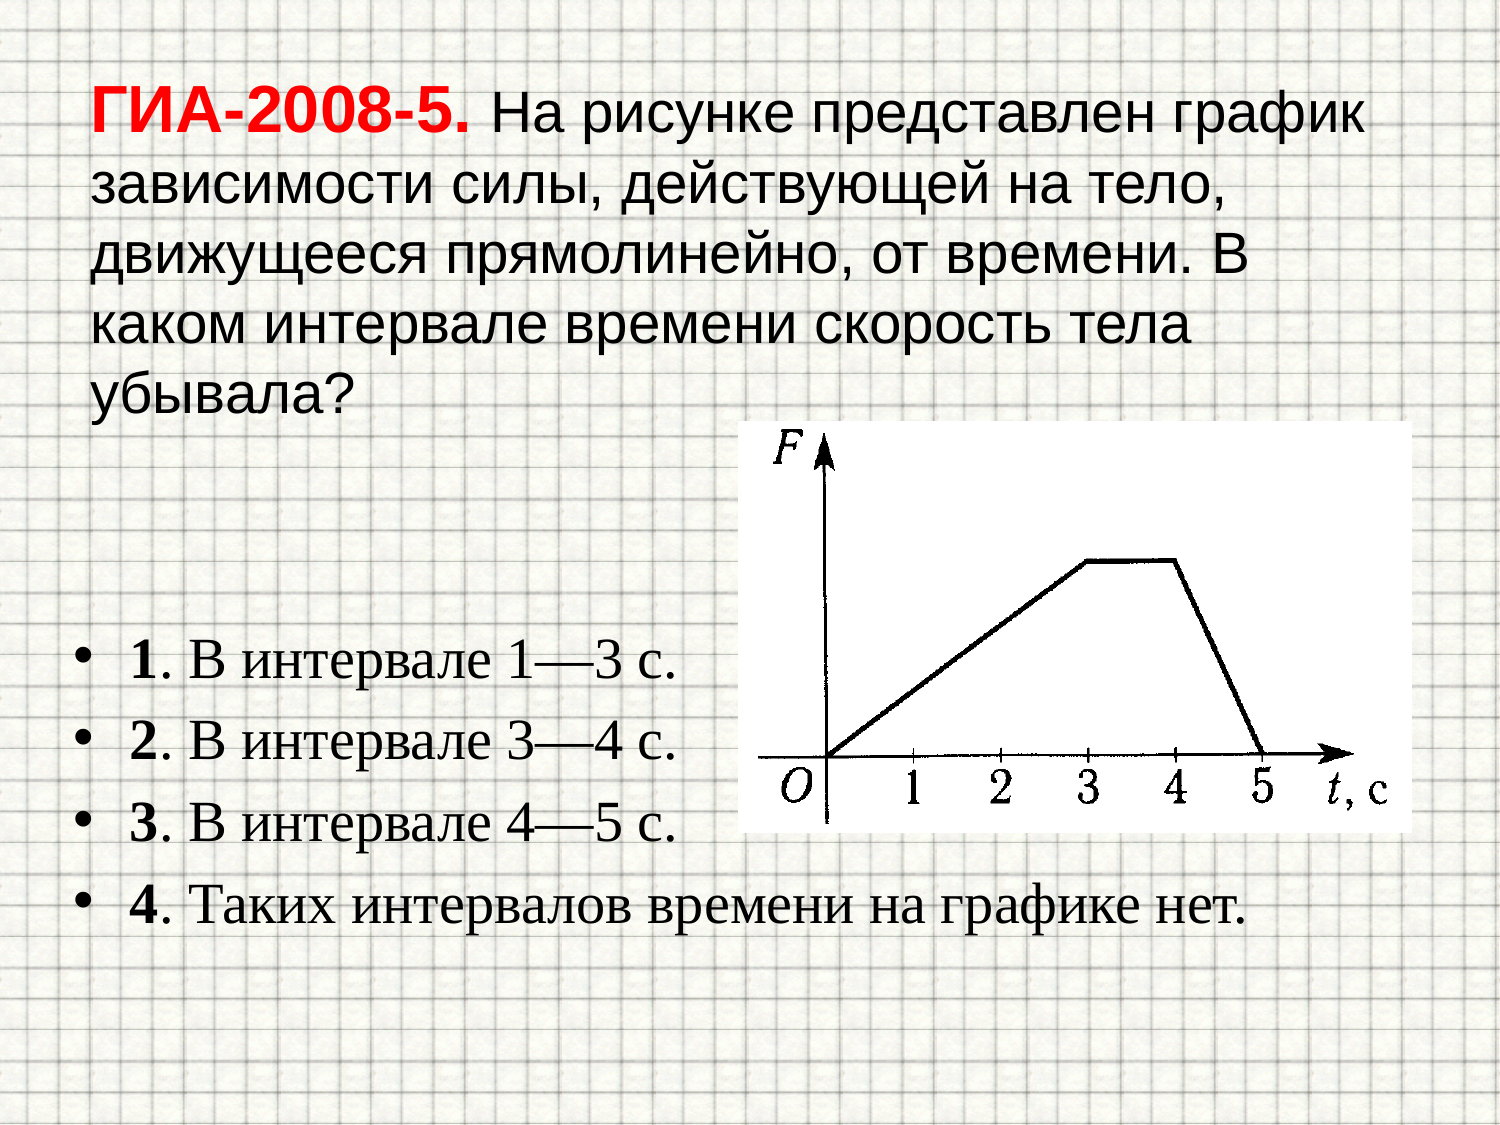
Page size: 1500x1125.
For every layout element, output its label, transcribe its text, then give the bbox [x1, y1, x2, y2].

picture [0, 0, 1500, 1125]
title ГИА-2008-5. На рисунке представлен график зависимости силы, действующей на тело, движущееся прямолинейно, от времени. В каком интервале времени скорость тела убывала? [75, 45, 1425, 446]
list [737, 421, 1412, 833]
list 1. В интервале 1—3 с. 2. В интервале 3—4 с. 3. В интервале 4—5 с. 4. Таких интервалов времени на графике нет. [58, 612, 1465, 1055]
